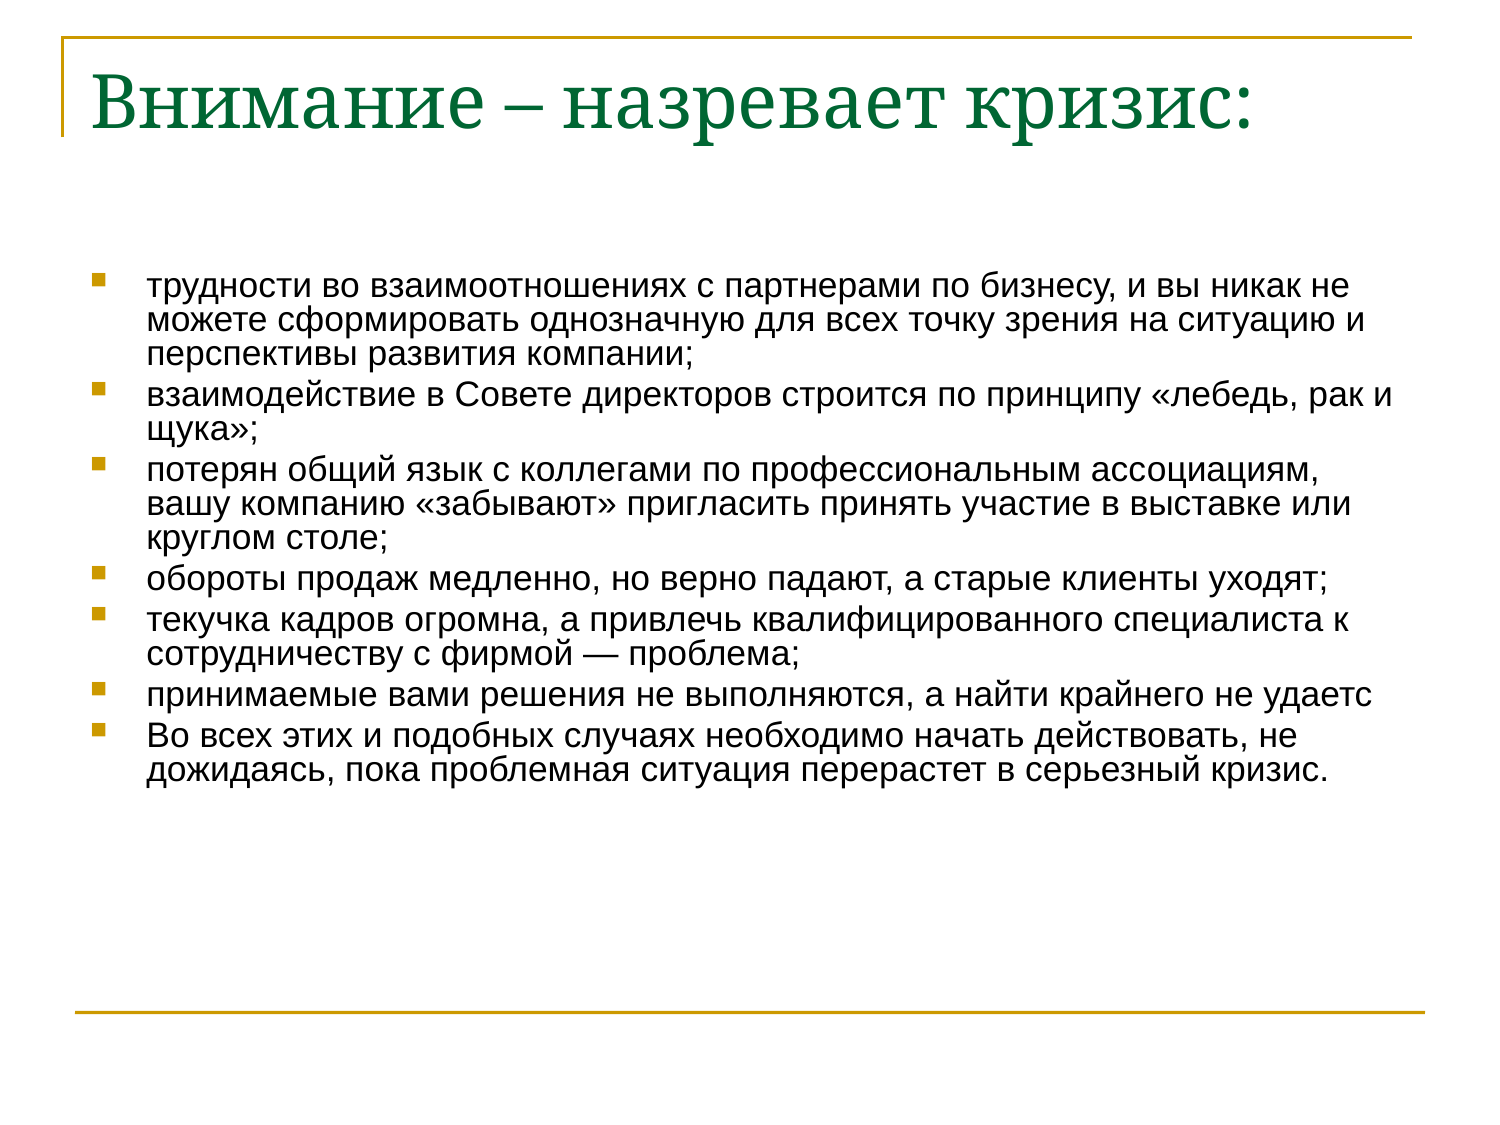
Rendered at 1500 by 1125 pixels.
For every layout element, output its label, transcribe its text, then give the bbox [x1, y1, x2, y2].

list трудности во взаимоотношениях с партнерами по бизнесу, и вы никак не можете сформировать однозначную для всех точку зрения на ситуацию и перспективы развития компании; взаимодействие в Совете директоров строится по принципу «лебедь, рак и щука»; потерян общий язык с коллегами по профессиональным ассоциациям, вашу компанию «забывают» пригласить принять участие в выставке или круглом столе; обороты продаж медленно, но верно падают, а старые клиенты уходят; текучка кадров огромна, а привлечь квалифицированного специалиста к сотрудничеству с фирмой — проблема; принимаемые вами решения не выполняются, а найти крайнего не удаетс Во всех этих и подобных случаях необходимо начать действовать, не дожидаясь, пока проблемная ситуация перерастет в серьезный кризис. [74, 262, 1426, 1006]
title Внимание – назревает кризис: [74, 45, 1426, 233]
